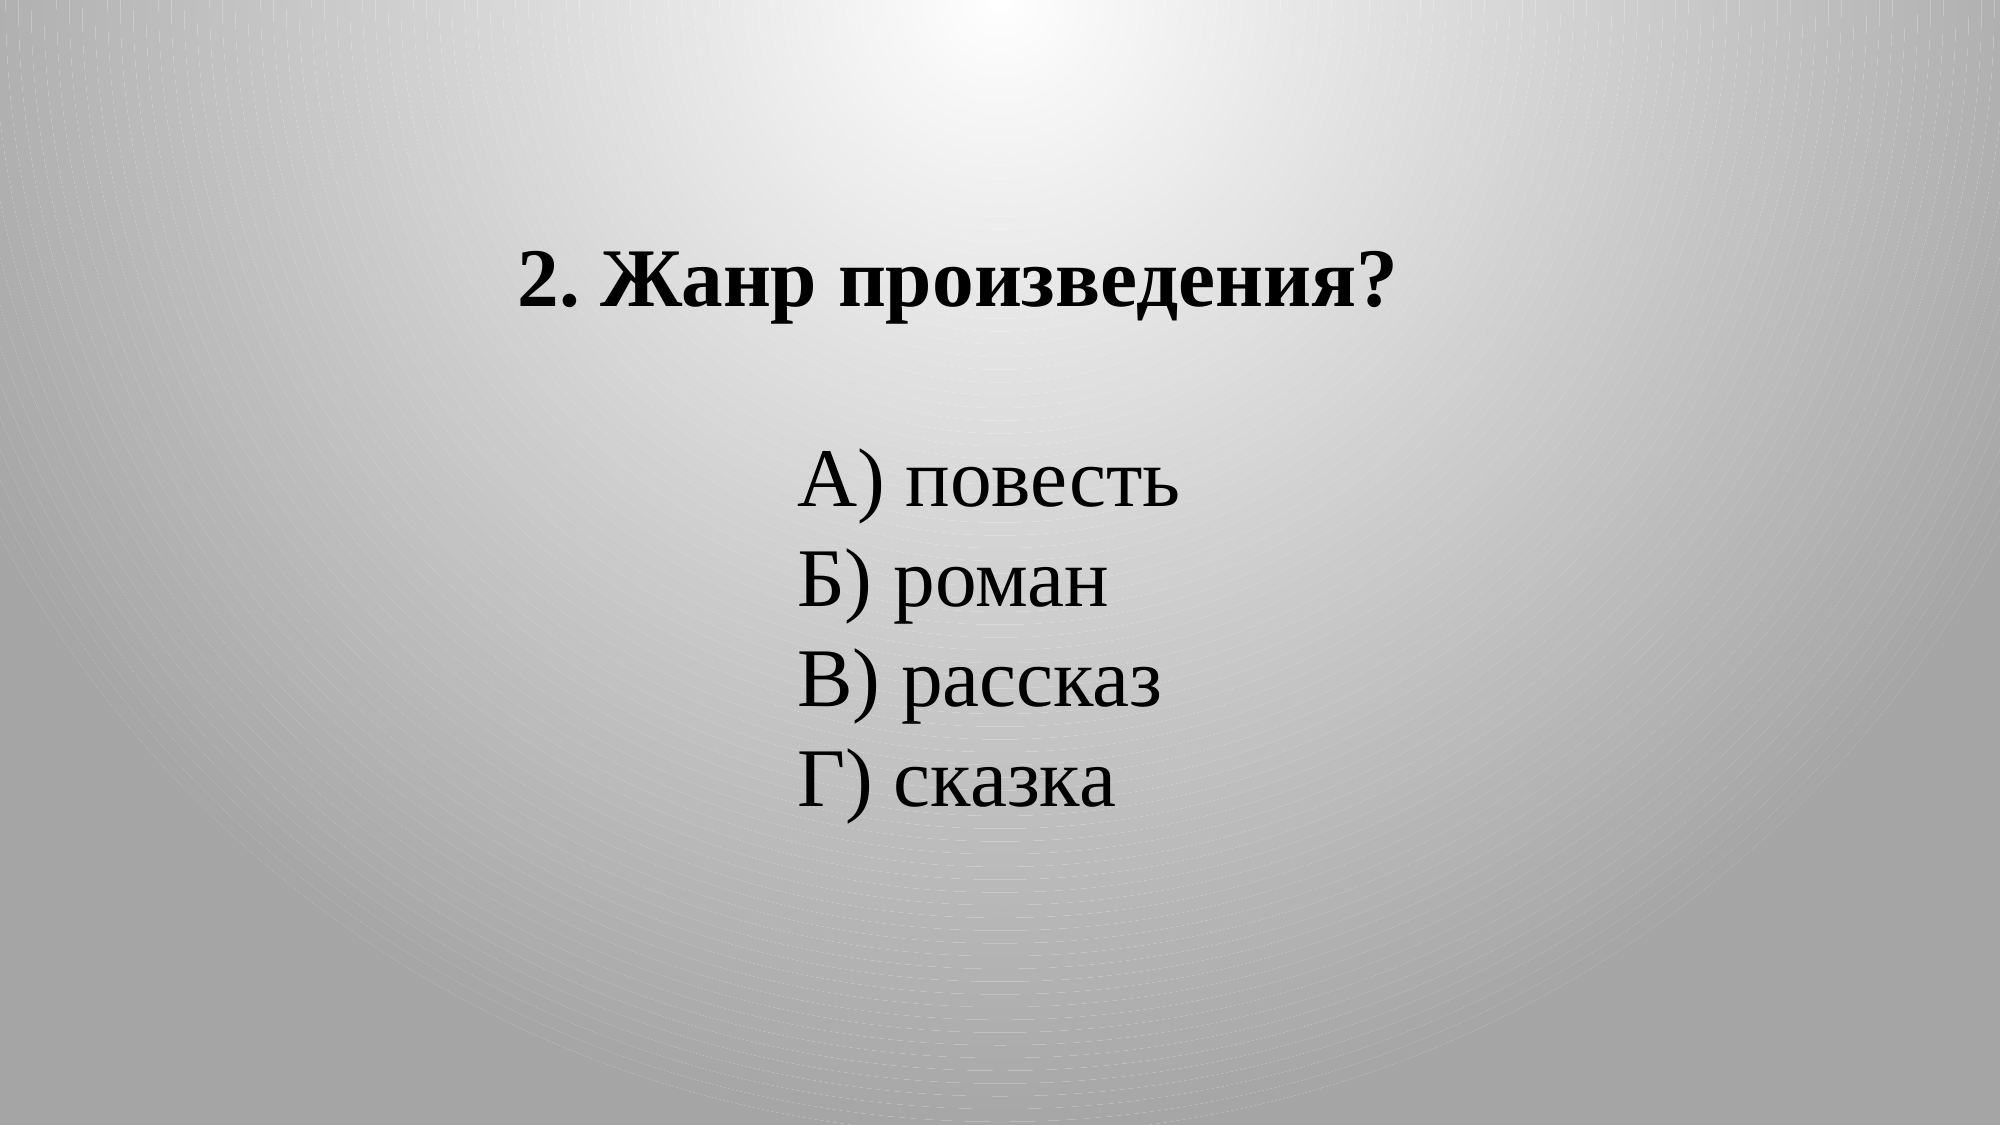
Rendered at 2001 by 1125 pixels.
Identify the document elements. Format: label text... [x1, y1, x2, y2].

text_box 2. Жанр произведения? А) повесть Б) роман В) рассказ Г) сказка [503, 215, 1504, 831]
